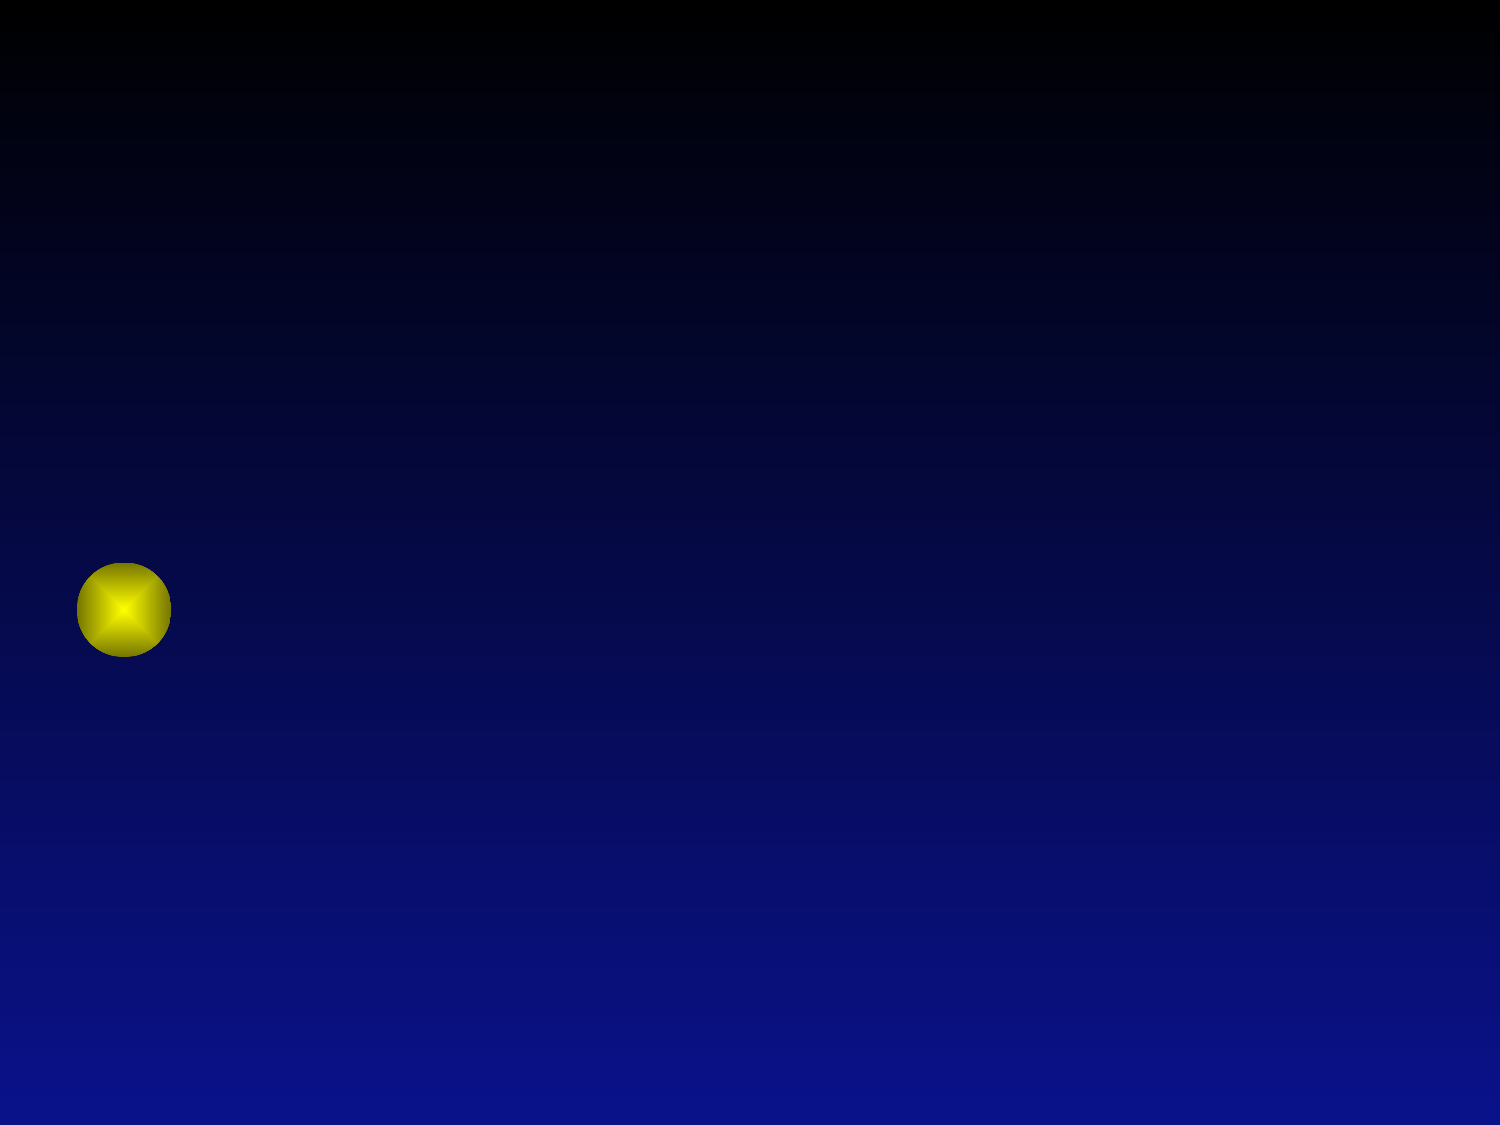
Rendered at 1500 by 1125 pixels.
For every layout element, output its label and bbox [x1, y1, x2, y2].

text_box [76, 562, 172, 658]
